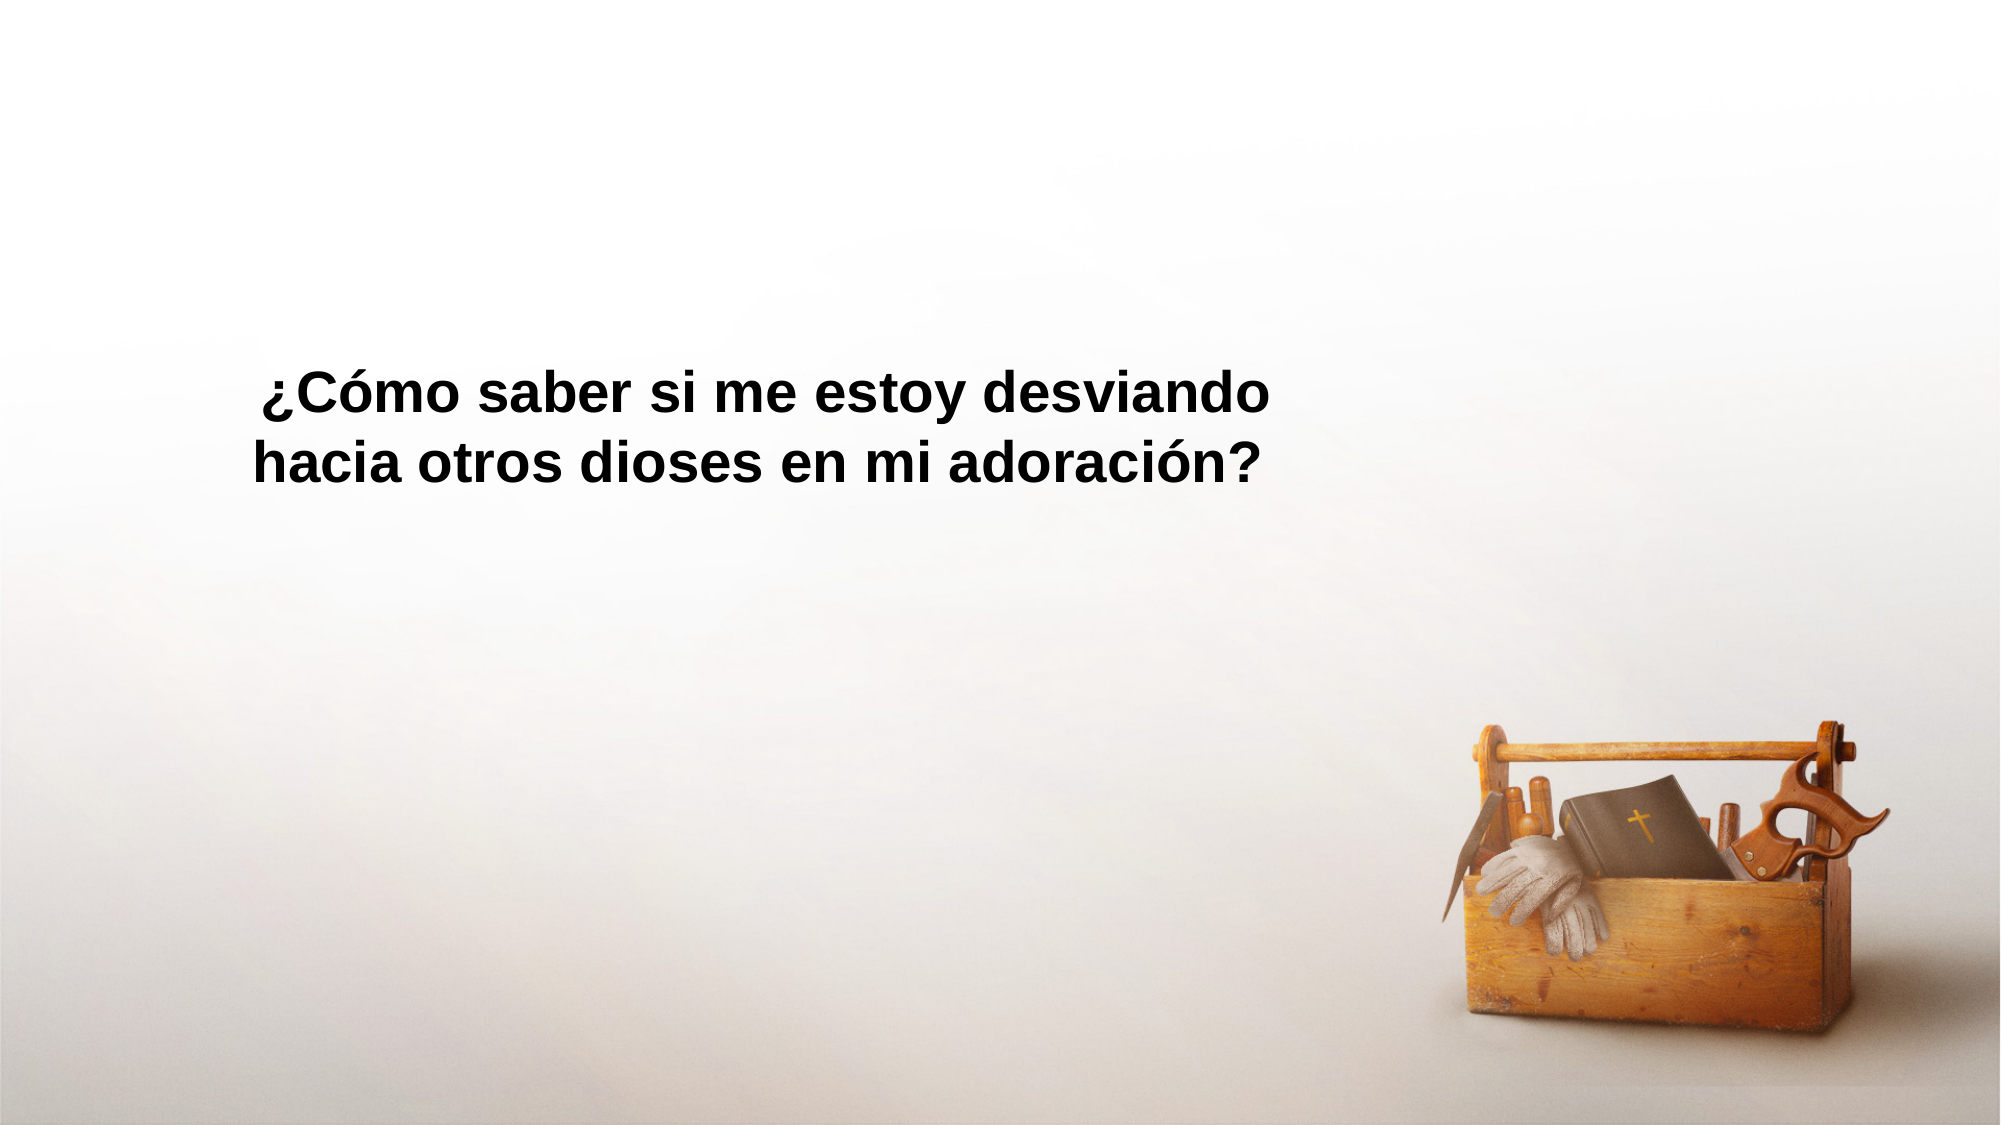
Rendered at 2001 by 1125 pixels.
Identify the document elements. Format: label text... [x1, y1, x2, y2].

text_box ¿Cómo saber si me estoy desviando hacia otros dioses en mi adoración? [167, 346, 1366, 502]
picture [0, 0, 2001, 1125]
